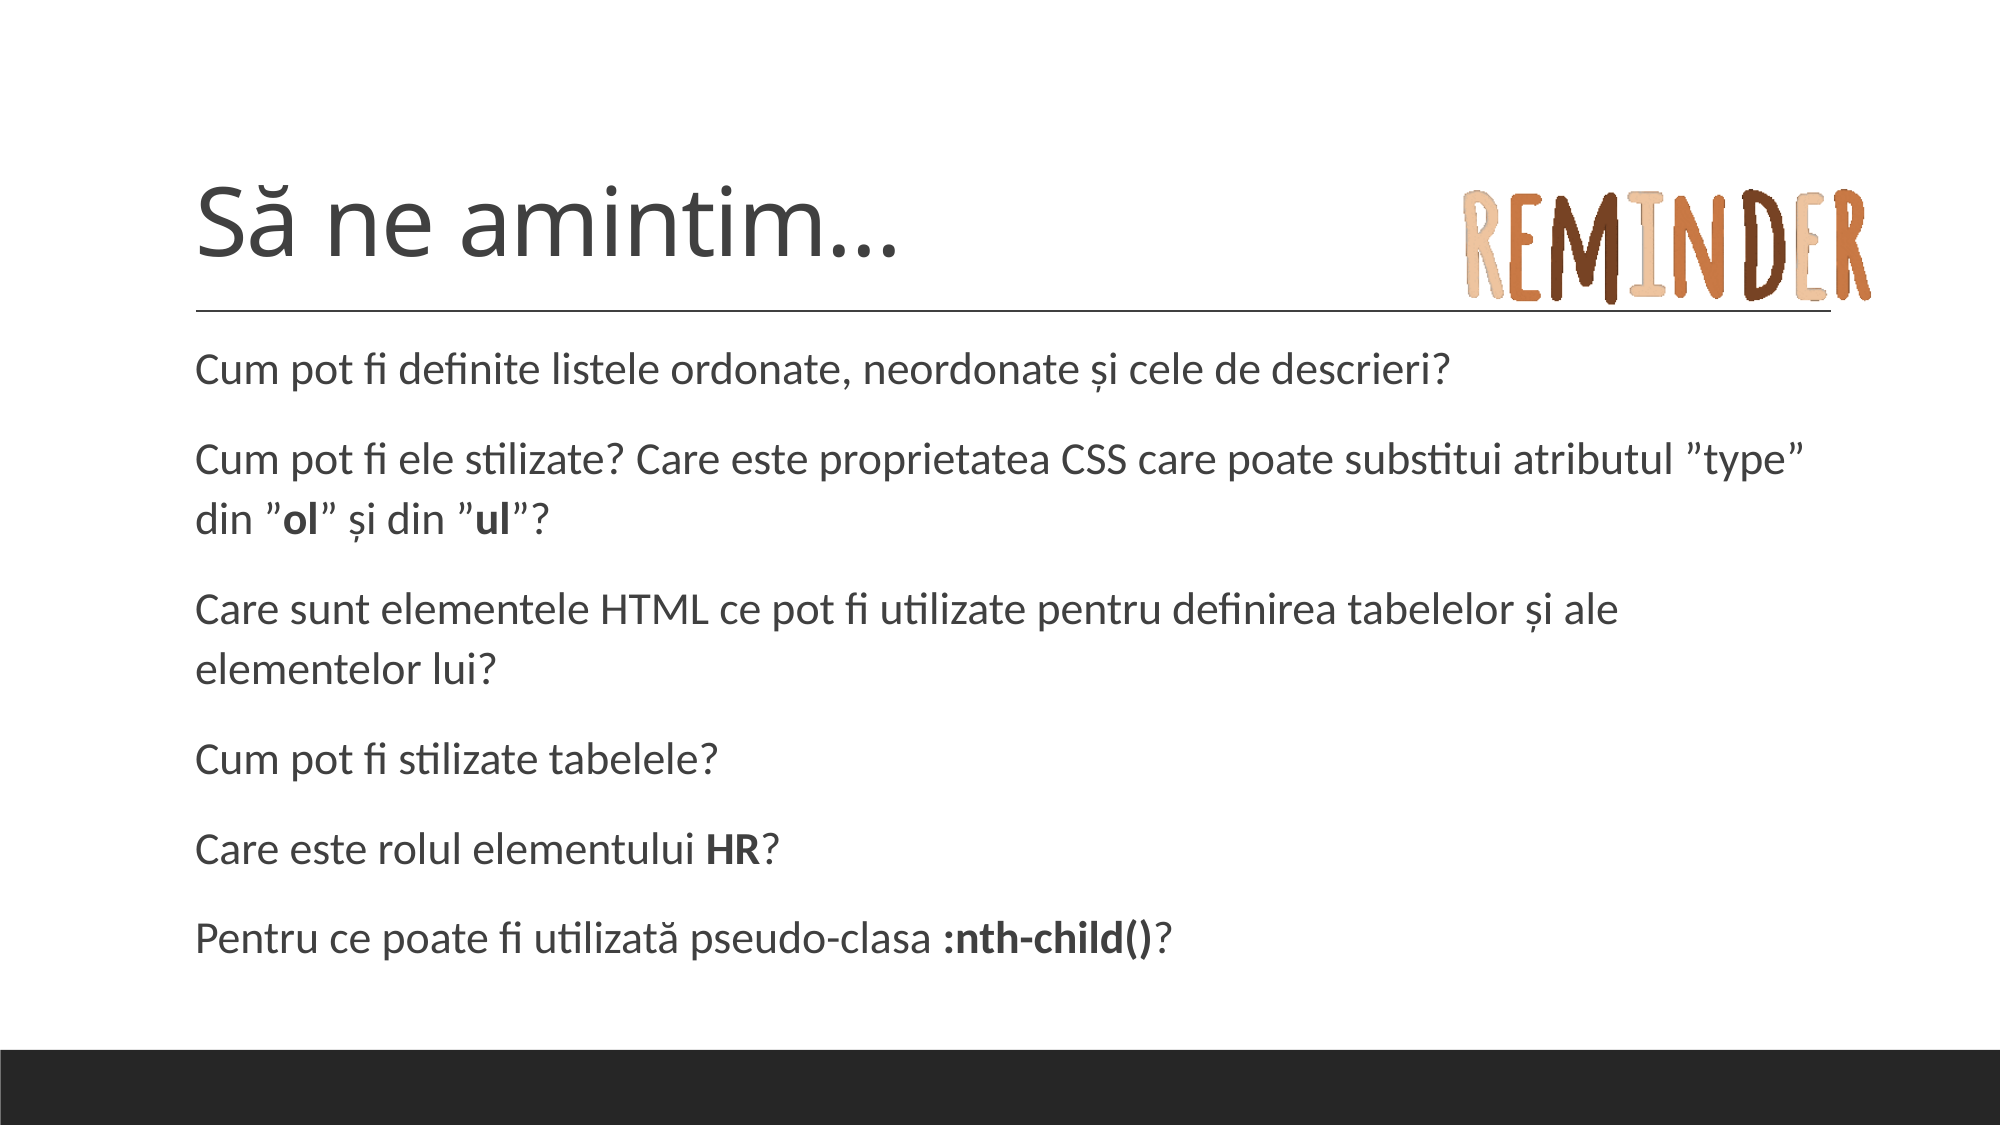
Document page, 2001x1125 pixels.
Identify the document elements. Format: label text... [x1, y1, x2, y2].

picture [1386, 23, 1926, 563]
title Să ne amintim... [180, 47, 1383, 285]
list Cum pot fi definite listele ordonate, neordonate și cele de descrieri? Cum pot fi ele stilizate? Care este proprietatea CSS care poate substitui atributul ”type” din ”ol” și din ”ul”? Care sunt elementele HTML ce pot fi utilizate pentru definirea tabelelor și ale elementelor lui? Cum pot fi stilizate tabelele? Care este rolul elementului HR? Pentru ce poate fi utilizată pseudo-clasa :nth-child()? [180, 325, 1830, 963]
